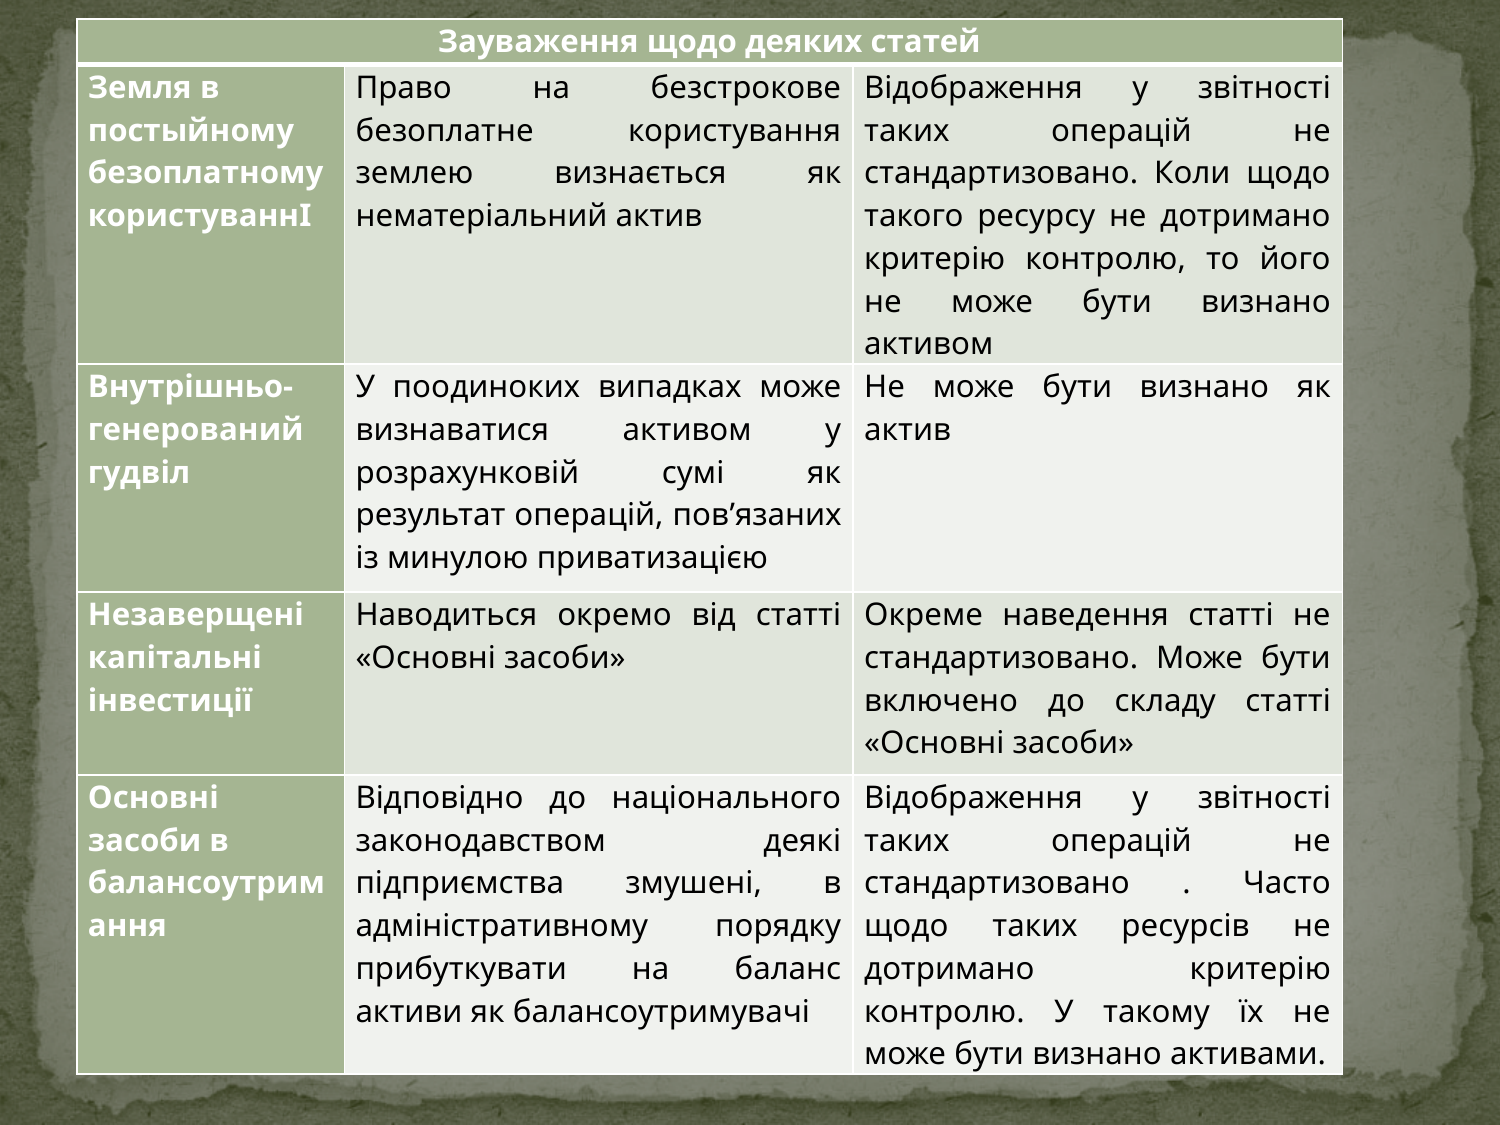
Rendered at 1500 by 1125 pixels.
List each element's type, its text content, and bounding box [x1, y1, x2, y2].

table_header Зауваження щодо деяких статей [78, 20, 1342, 62]
table_cell Земля в постыйному безоплатному користуваннІ [78, 67, 344, 363]
table_cell Незаверщені капітальні інвестиції [78, 593, 344, 774]
table_cell Відображення у звітності таких операцій не стандартизовано . Часто щодо таких ресурсів не дотримано критерію контролю. У такому їх не може бути визнано активами. [854, 776, 1342, 1073]
table_cell Основні засоби в балансоутримання [78, 776, 344, 1073]
table_cell Внутрішньо-генерований гудвіл [78, 365, 344, 591]
table_cell Наводиться окремо від статті «Основні засоби» [345, 593, 852, 774]
table_cell Відповідно до національного законодавством деякі підприємства змушені, в адміністративному порядку прибуткувати на баланс активи як балансоутримувачі [345, 776, 852, 1073]
table_cell Окреме наведення статті не стандартизовано. Може бути включено до складу статті «Основні засоби» [854, 593, 1342, 774]
table_cell Право на безстрокове безоплатне користування землею визнається як нематеріальний актив [345, 67, 852, 363]
table_cell Не може бути визнано як актив [854, 365, 1342, 591]
table_cell Відображення у звітності таких операцій не стандартизовано. Коли щодо такого ресурсу не дотримано критерію контролю, то його не може бути визнано активом [854, 67, 1342, 363]
table_cell У поодиноких випадках може визнаватися активом у розрахунковій сумі як результат операцій, пов’язаних із минулою приватизацією [345, 365, 852, 591]
